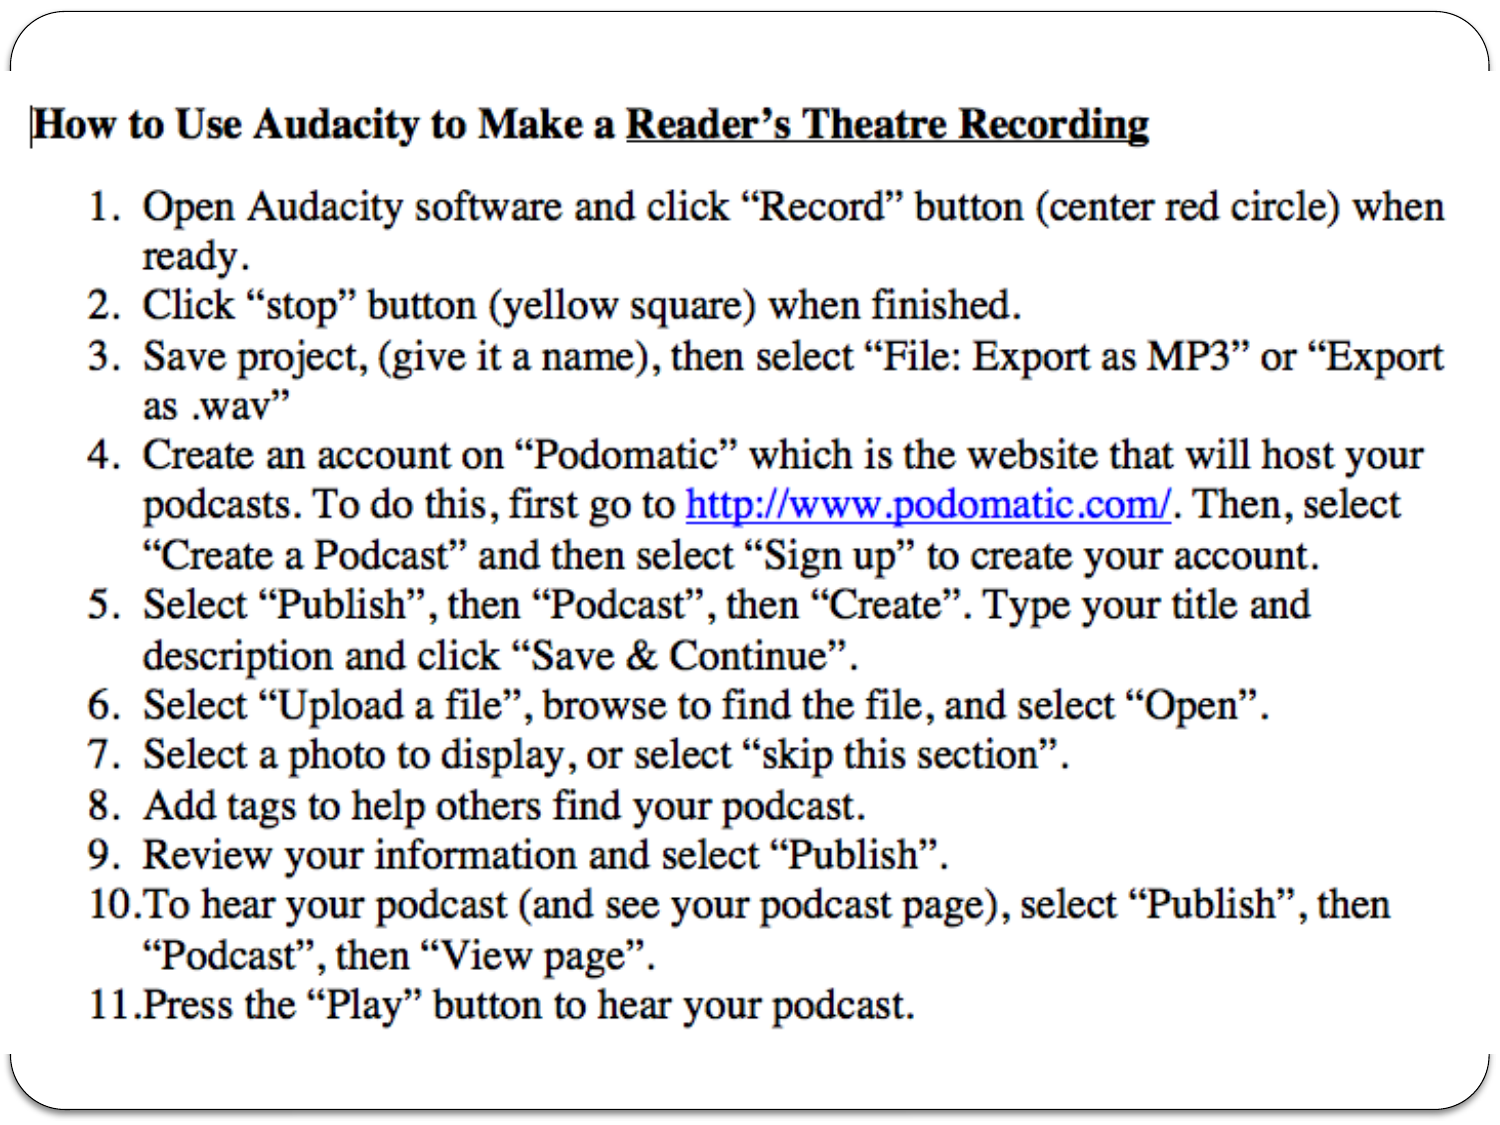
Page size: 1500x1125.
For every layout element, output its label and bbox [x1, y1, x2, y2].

picture [0, 71, 1500, 1054]
